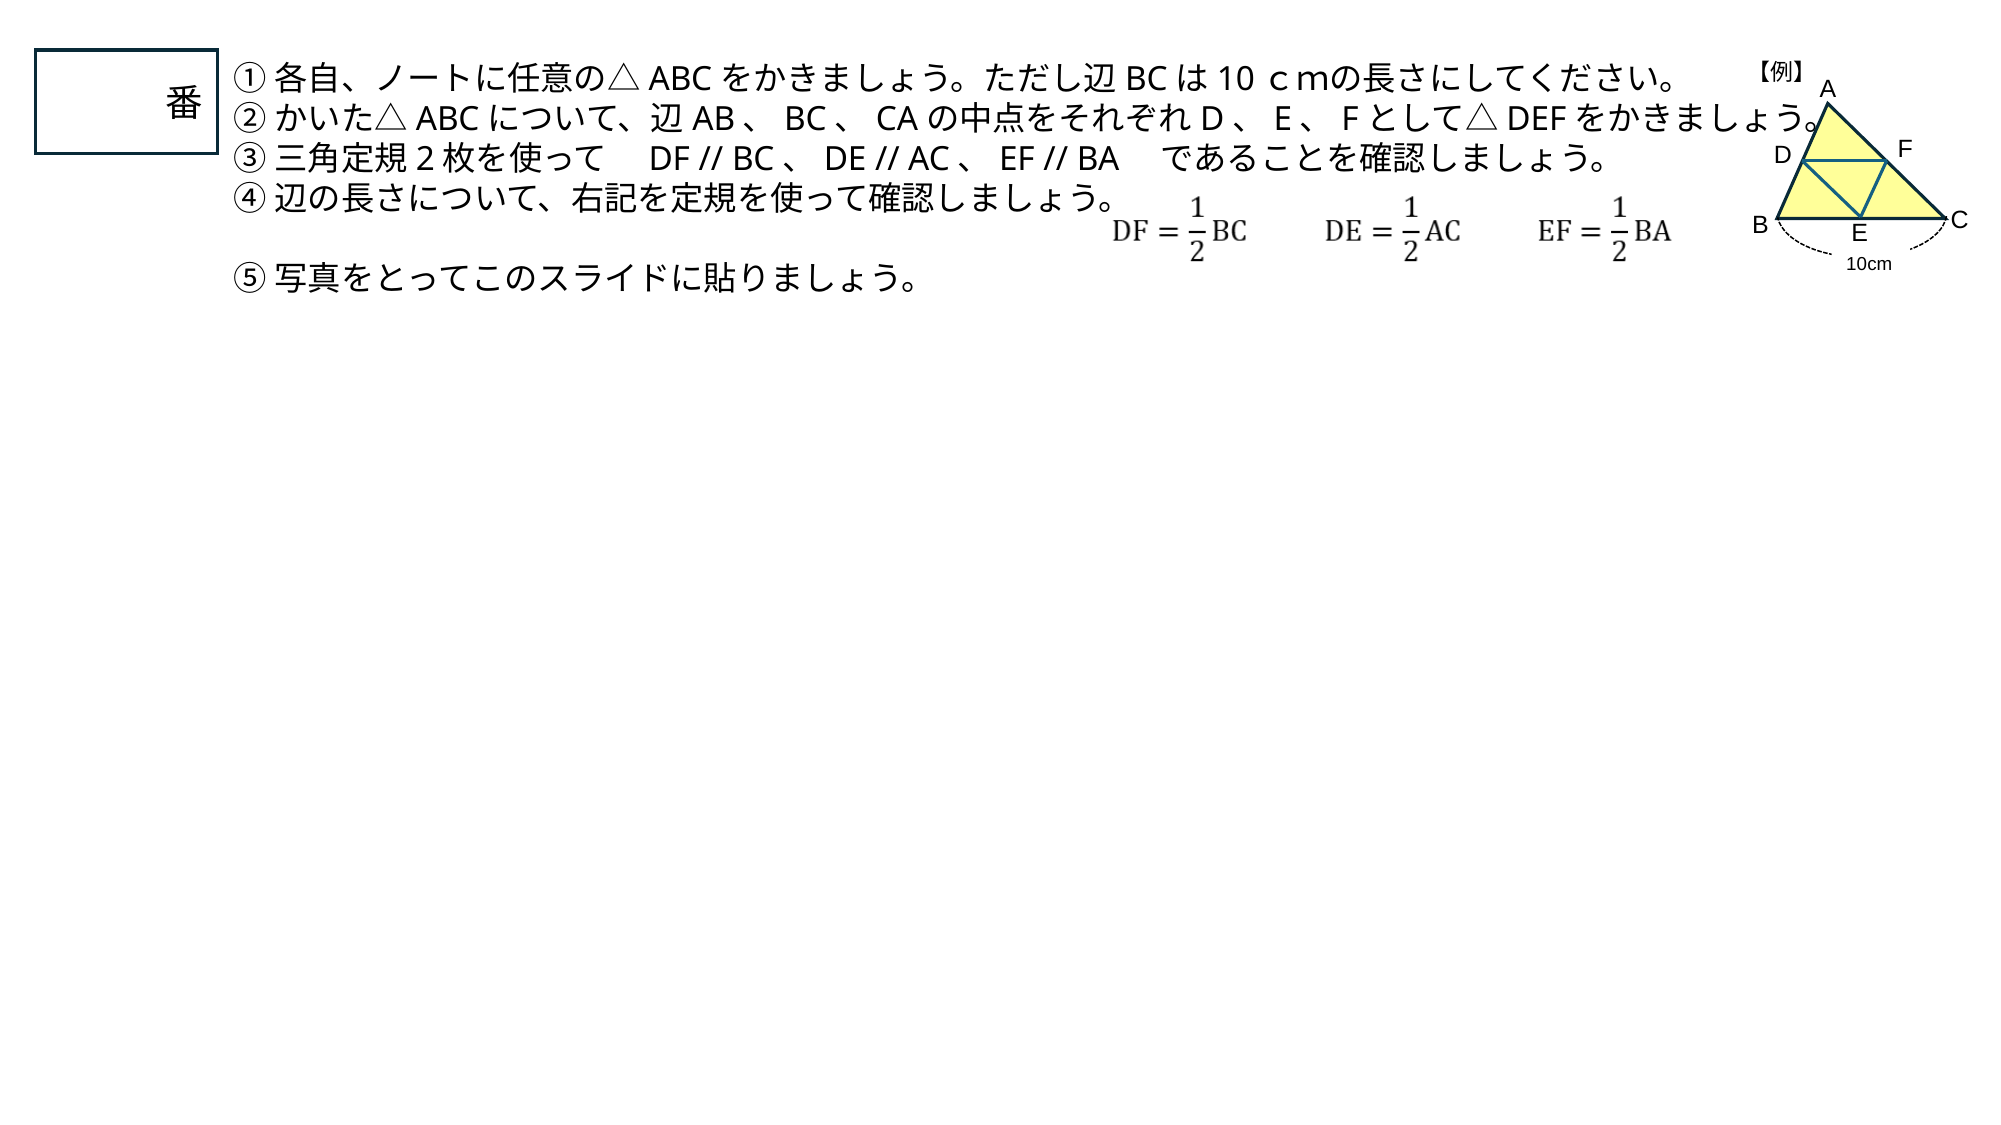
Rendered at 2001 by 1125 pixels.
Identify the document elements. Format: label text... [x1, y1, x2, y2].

text_box ①各自、ノートに任意の△ABCをかきましょう。ただし辺BCは10ｃｍの長さにしてください。 ②かいた△ABCについて、辺AB、BC、CAの中点をそれぞれD、E、Fとして△DEFをかきましょう。 ③三角定規2枚を使って DF // BC、DE // AC、EF // BA であることを確認しましょう。 ④辺の長さについて、右記を定規を使って確認しましょう。 ⑤写真をとってこのスライドに貼りましょう。 [218, 50, 1997, 305]
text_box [1732, 49, 2000, 283]
picture [1101, 190, 1682, 272]
text_box 番 [34, 48, 219, 155]
